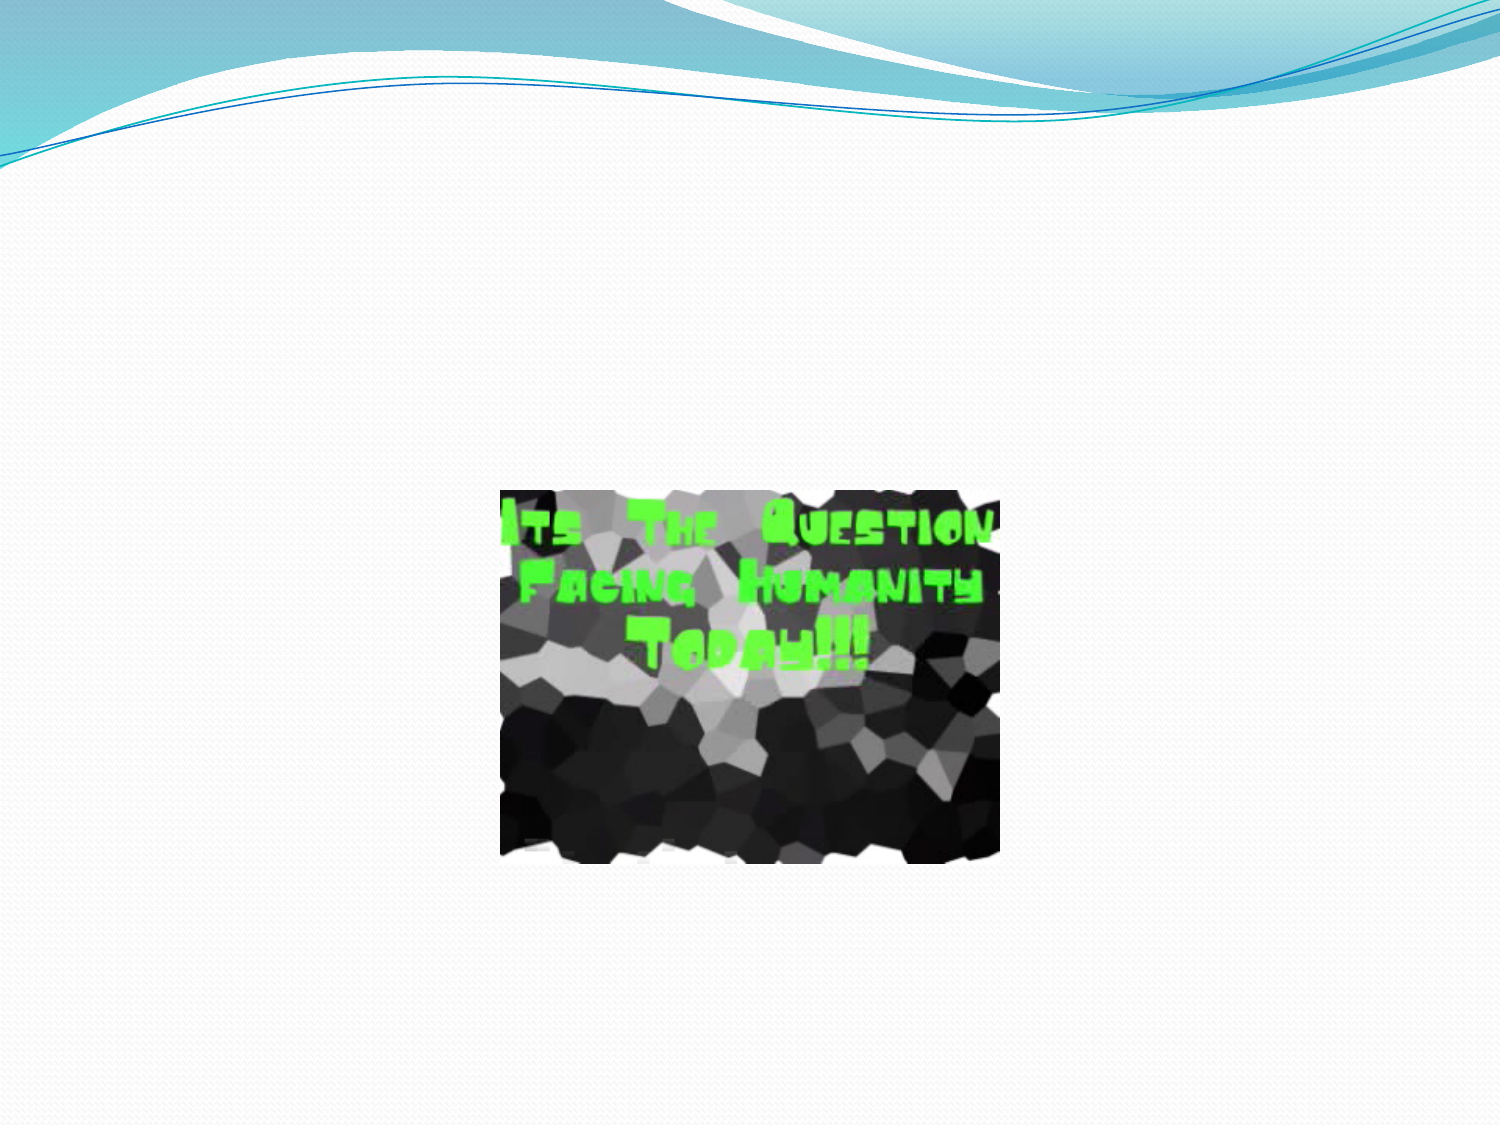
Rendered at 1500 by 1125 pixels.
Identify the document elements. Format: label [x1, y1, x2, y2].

list [499, 489, 1001, 866]
